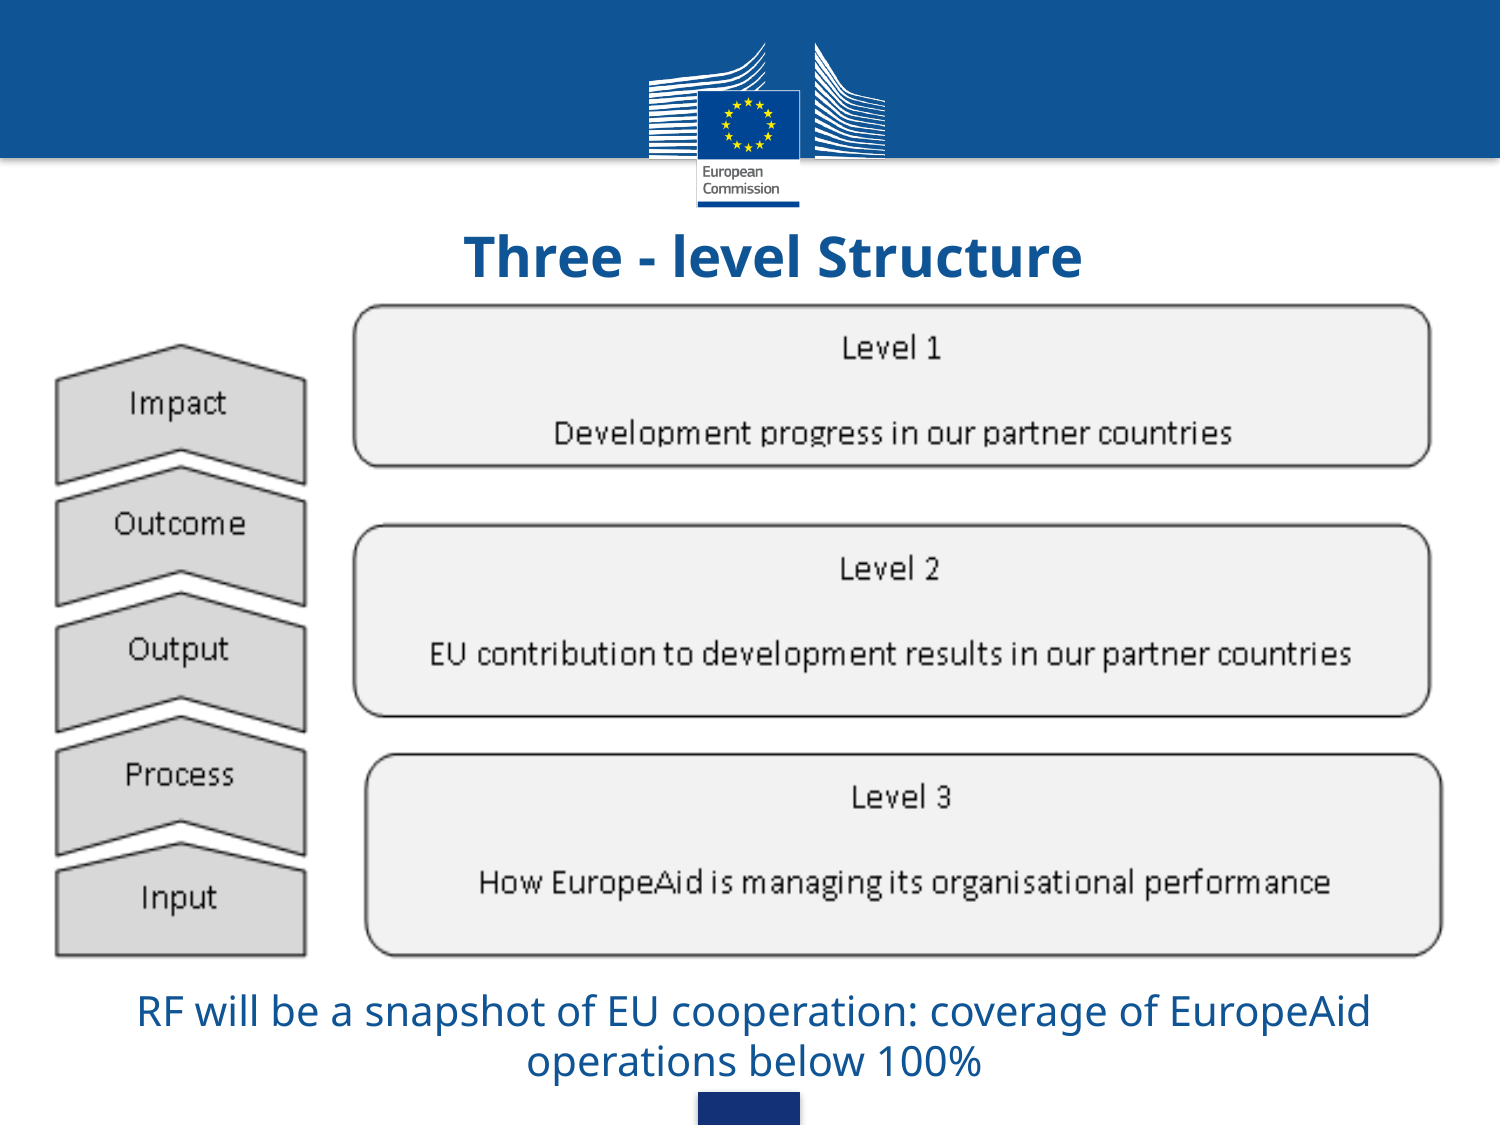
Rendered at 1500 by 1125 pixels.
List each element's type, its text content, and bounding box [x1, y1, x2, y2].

text_box RF will be a snapshot of EU cooperation: coverage of EuropeAid operations below 100% [92, 977, 1416, 1093]
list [52, 302, 1448, 963]
title Three - level Structure [17, 196, 1471, 315]
picture [649, 42, 885, 196]
